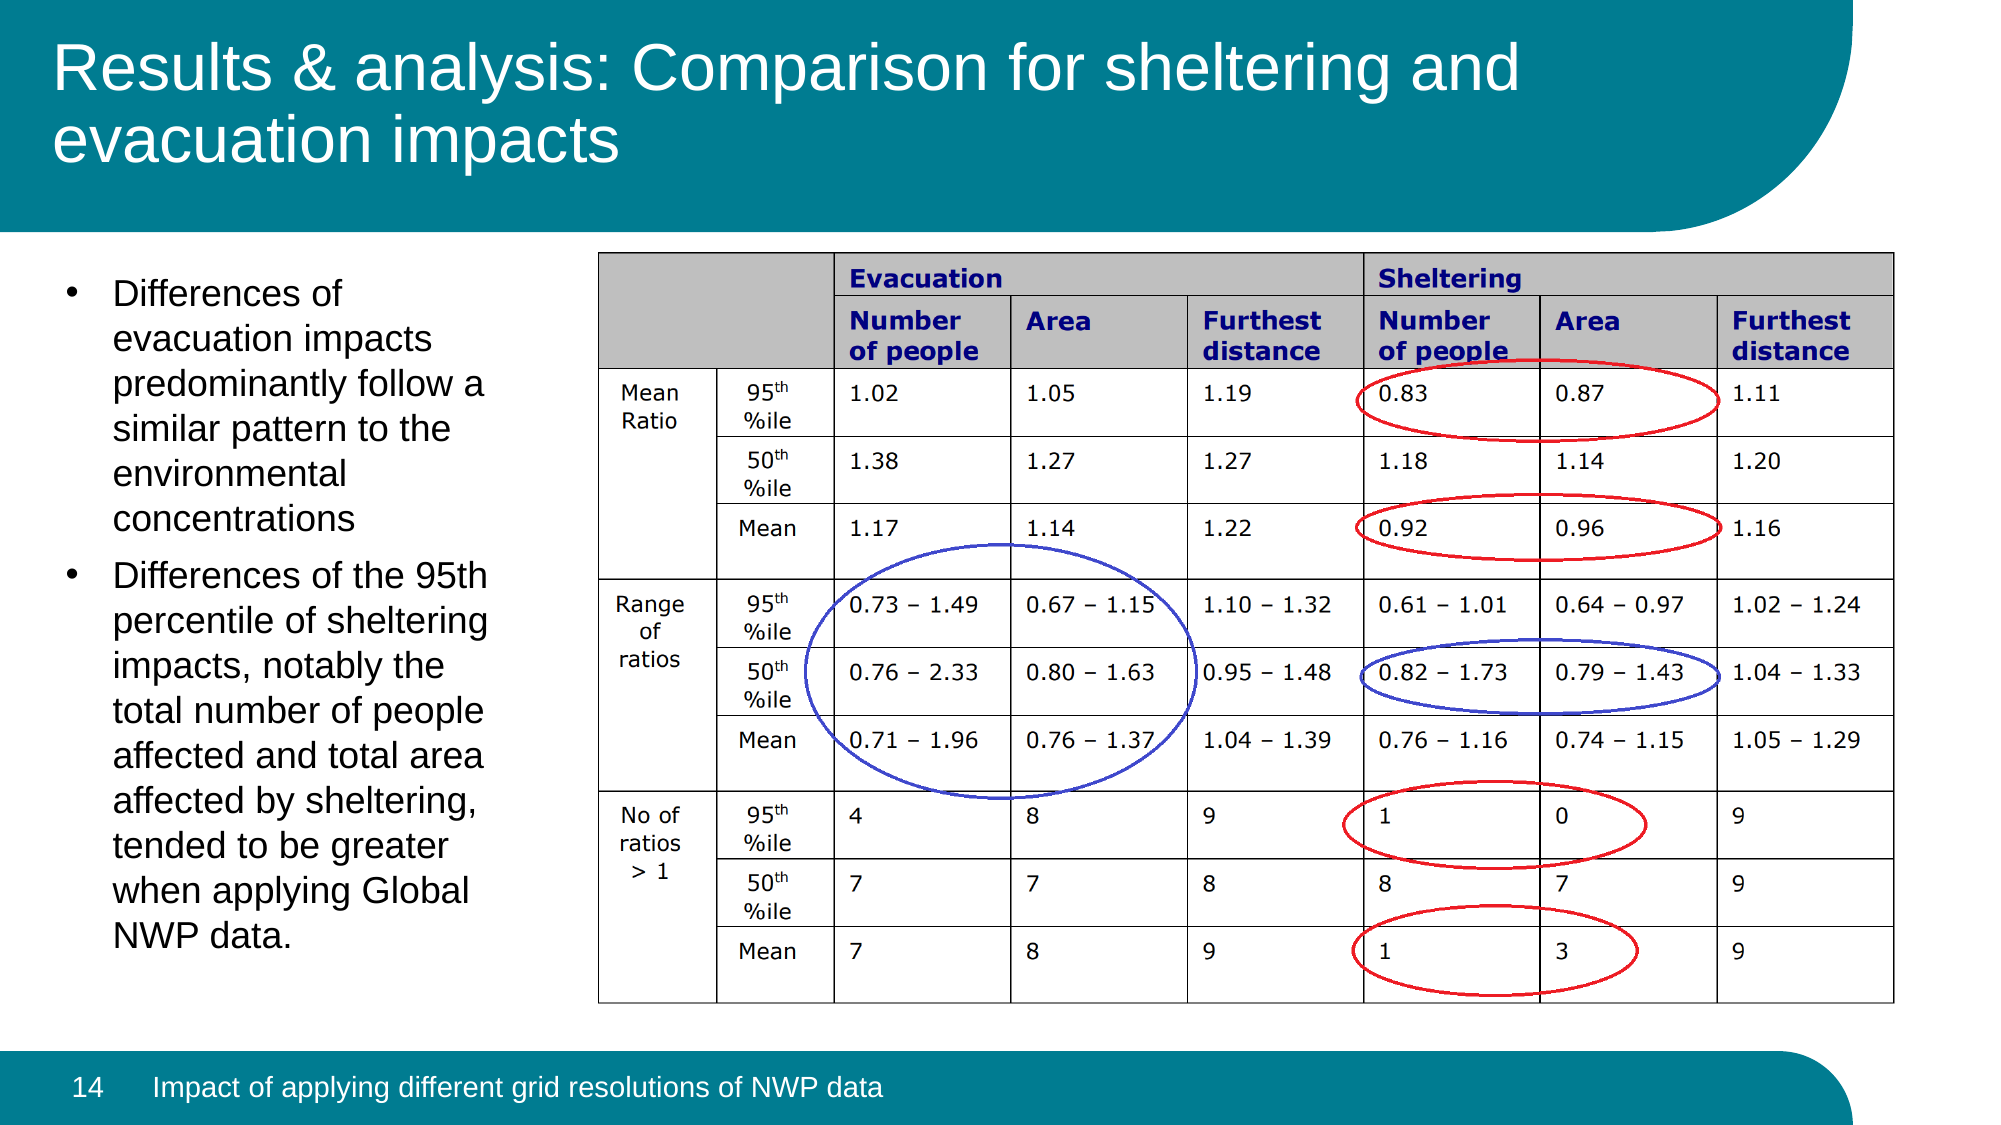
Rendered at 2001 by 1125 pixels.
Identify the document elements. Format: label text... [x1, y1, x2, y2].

footer Impact of applying different grid resolutions of NWP data [137, 1056, 1780, 1116]
picture [595, 250, 1896, 1004]
title Results & analysis: Comparison for sheltering and evacuation impacts [37, 25, 1763, 186]
text_box Differences of evacuation impacts predominantly follow a similar pattern to the environmental concentrations Differences of the 95th percentile of sheltering impacts, notably the total number of people affected and total area affected by sheltering, tended to be greater when applying Global NWP data. [50, 261, 531, 964]
slide_number 14 [21, 1056, 120, 1117]
